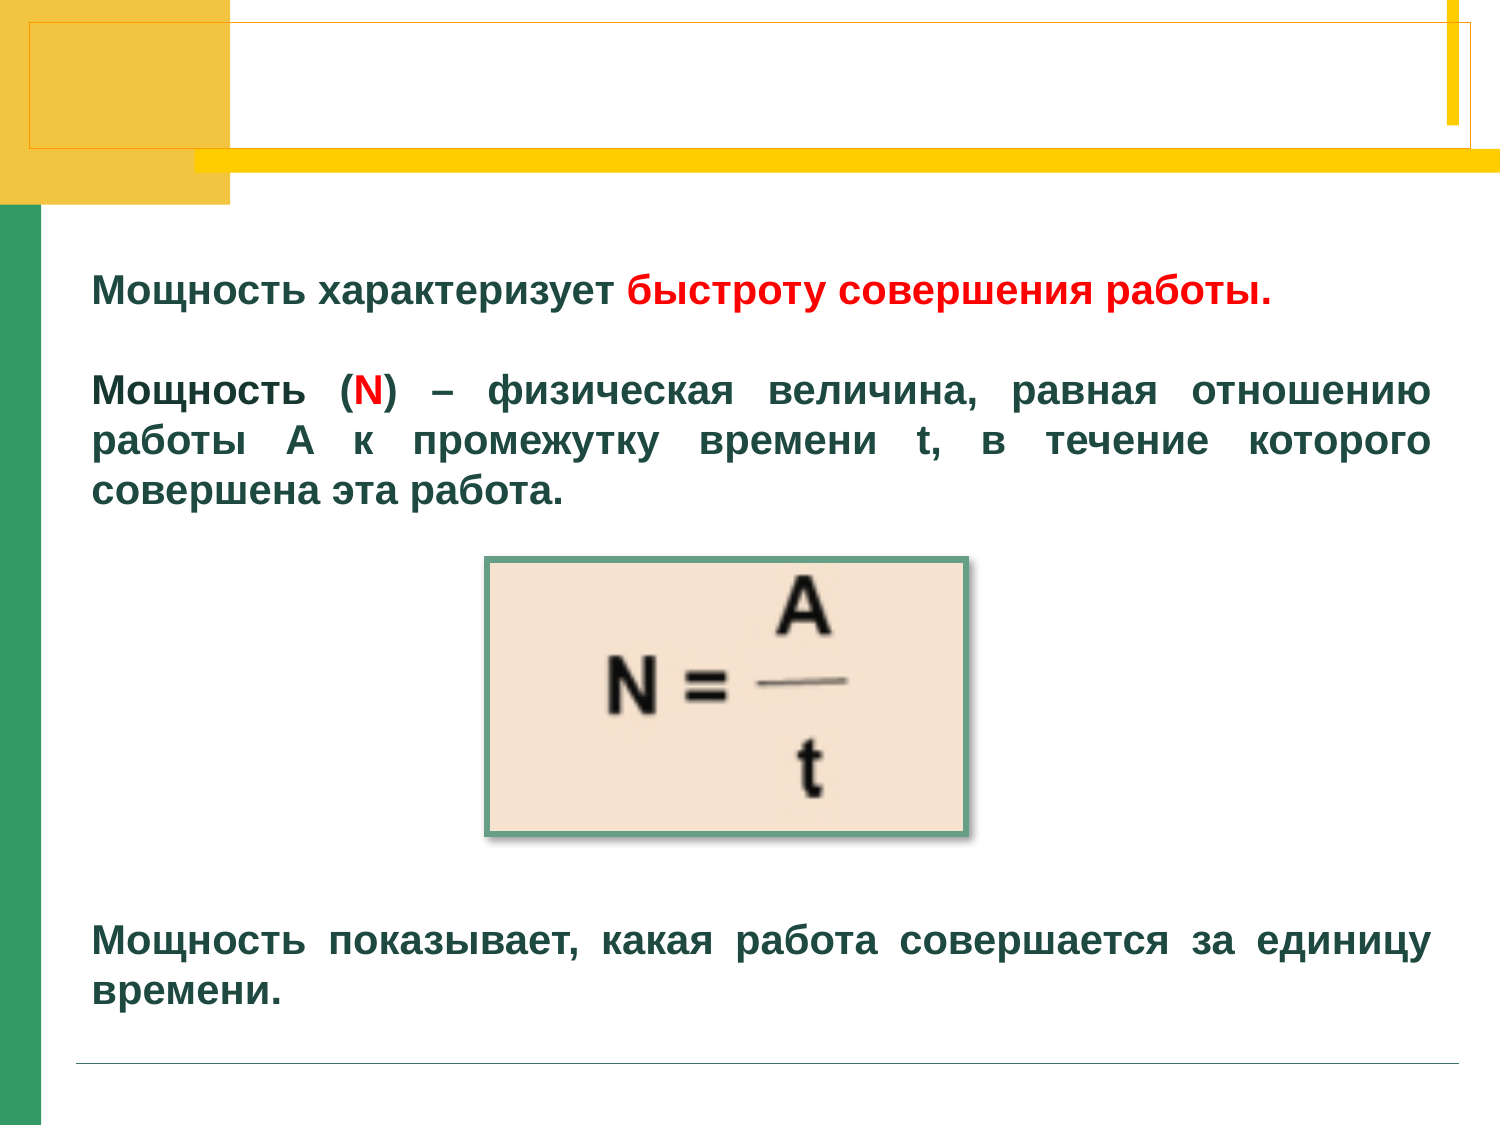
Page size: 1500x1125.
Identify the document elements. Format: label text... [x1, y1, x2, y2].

text_box Мощность характеризует быстроту совершения работы. Мощность (N) – физическая величина, равная отношению работы A к промежутку времени t, в течение которого совершена эта работа. Мощность показывает, какая работа совершается за единицу времени. [76, 255, 1447, 1021]
picture [489, 562, 963, 832]
